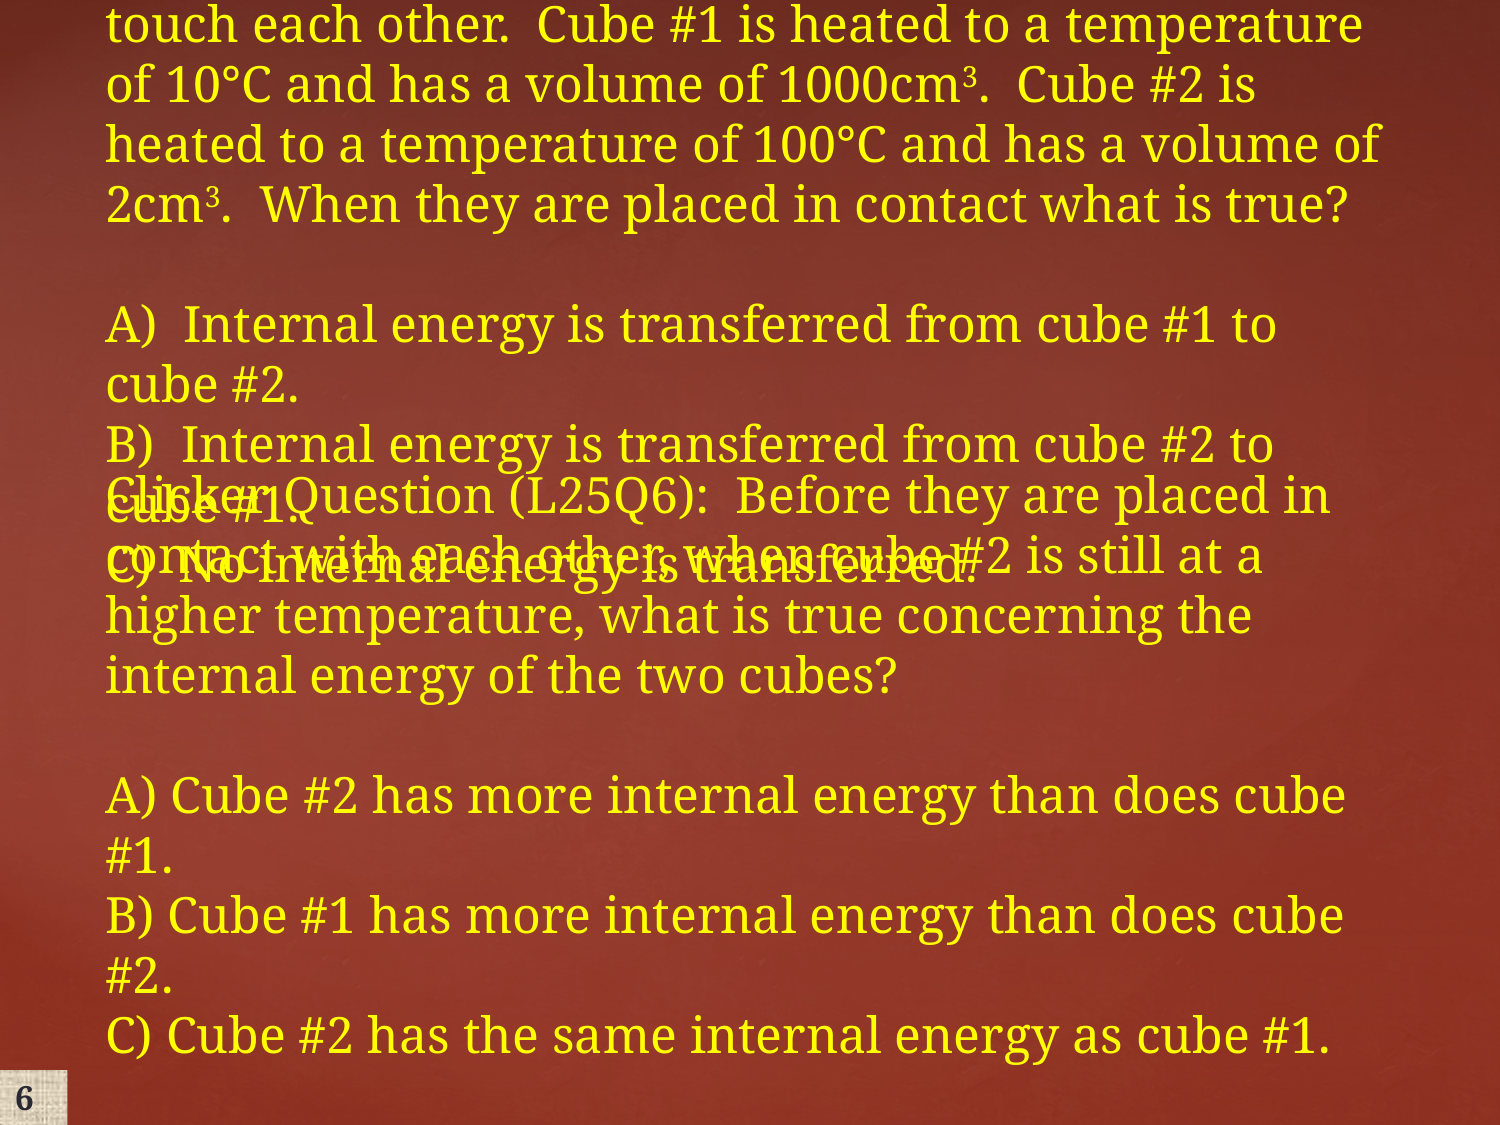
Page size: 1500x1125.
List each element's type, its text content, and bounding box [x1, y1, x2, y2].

text_box Clicker Question (L25Q6): Before they are placed in contact with each other, when cube #2 is still at a higher temperature, what is true concerning the internal energy of the two cubes? A) Cube #2 has more internal energy than does cube #1. B) Cube #1 has more internal energy than does cube #2. C) Cube #2 has the same internal energy as cube #1. [89, 639, 1410, 1071]
text_box 6 [0, 1070, 68, 1125]
text_box Clicker Question (L25Q5): Suppose I have two cubes of metal that are insulated except where they will touch each other. Cube #1 is heated to a temperature of 10°C and has a volume of 1000cm3. Cube #2 is heated to a temperature of 100°C and has a volume of 2cm3. When they are placed in contact what is true? A) Internal energy is transferred from cube #1 to cube #2. B) Internal energy is transferred from cube #2 to cube #1. C) No internal energy is transferred. [89, 44, 1410, 600]
